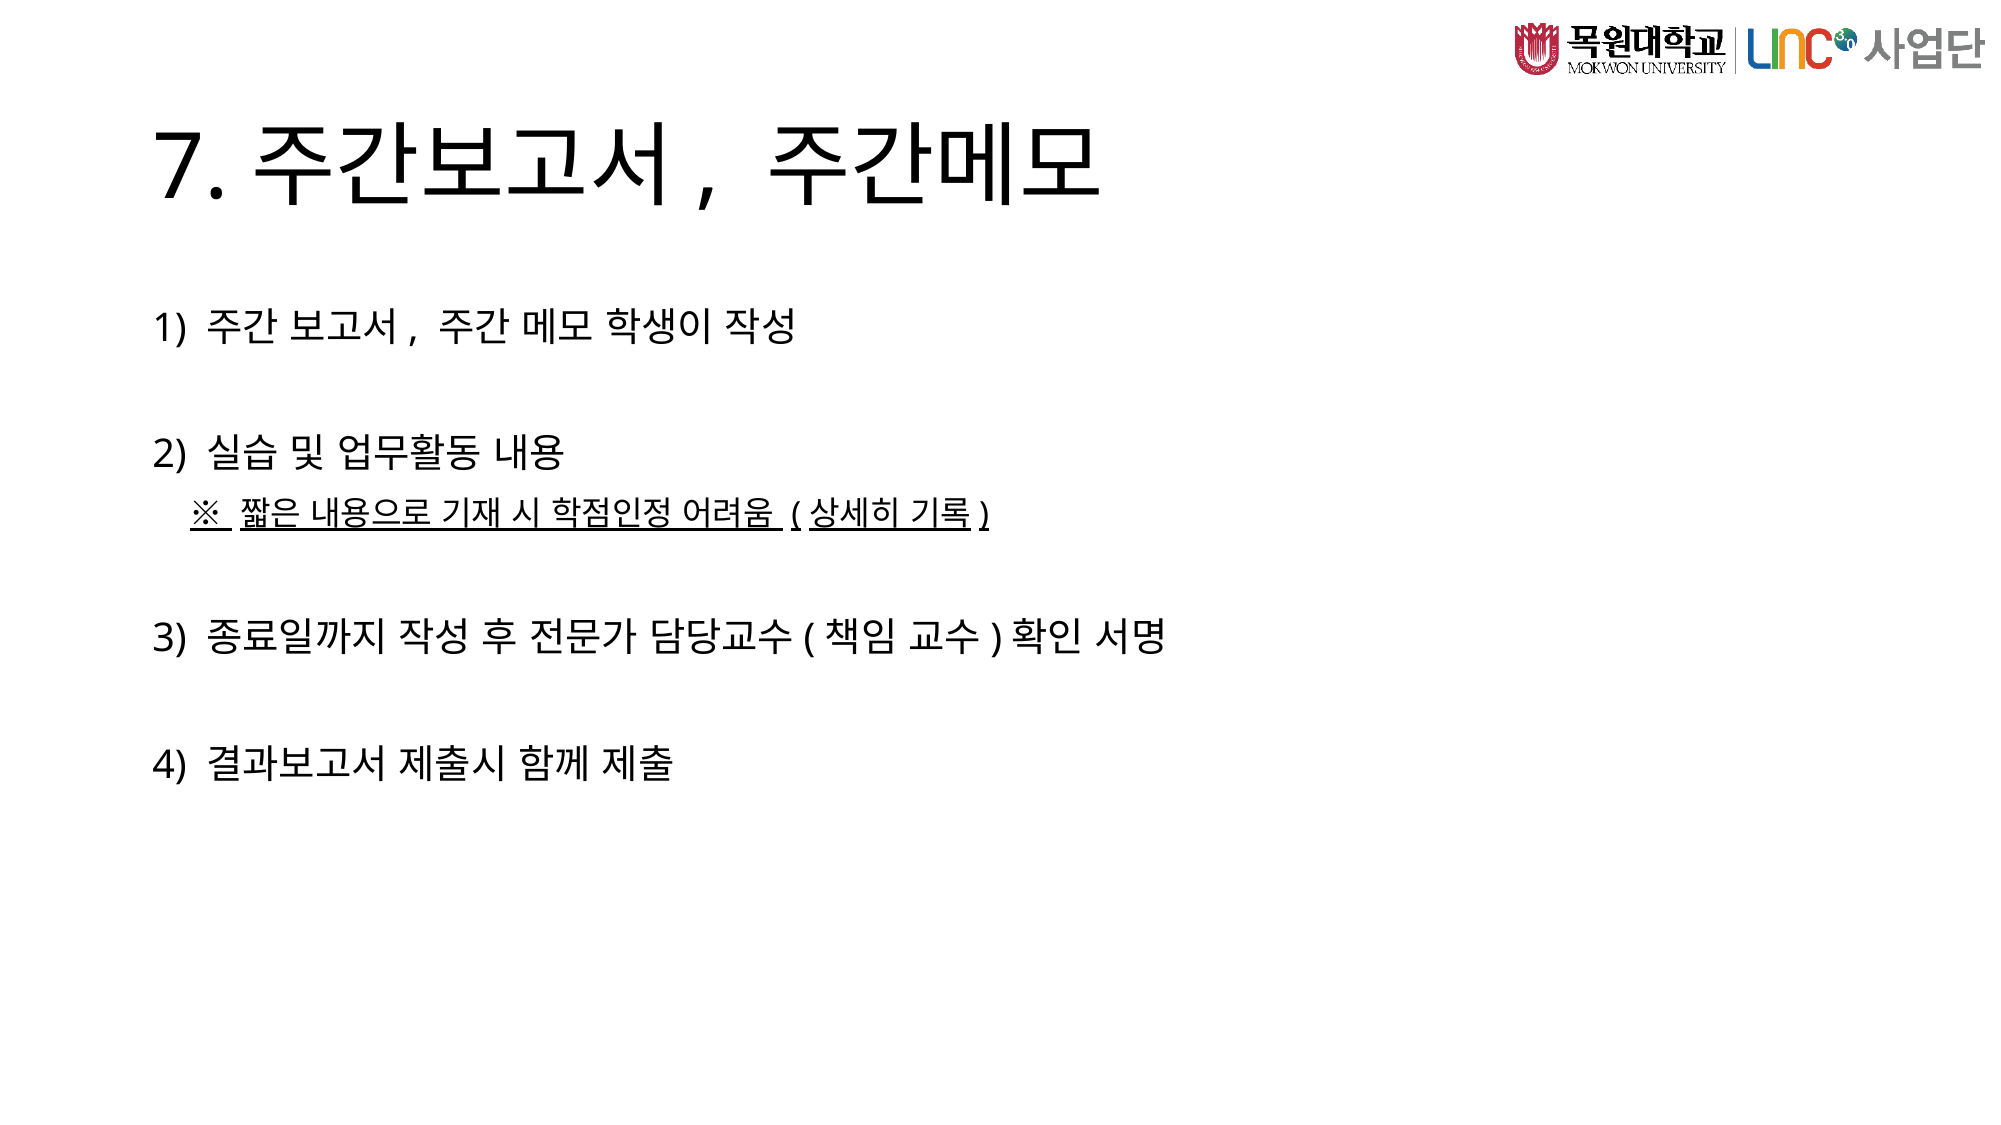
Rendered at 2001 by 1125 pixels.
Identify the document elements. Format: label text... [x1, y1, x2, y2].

list 1) 주간 보고서, 주간 메모 학생이 작성 2) 실습 및 업무활동 내용 ※ 짧은 내용으로 기재 시 학점인정 어려움 (상세히 기록) 3) 종료일까지 작성 후 전문가 담당교수(책임 교수)확인 서명 4) 결과보고서 제출시 함께 제출 [137, 299, 1863, 1014]
picture [1515, 23, 1985, 75]
title 7.주간보고서, 주간메모 [137, 59, 1863, 278]
